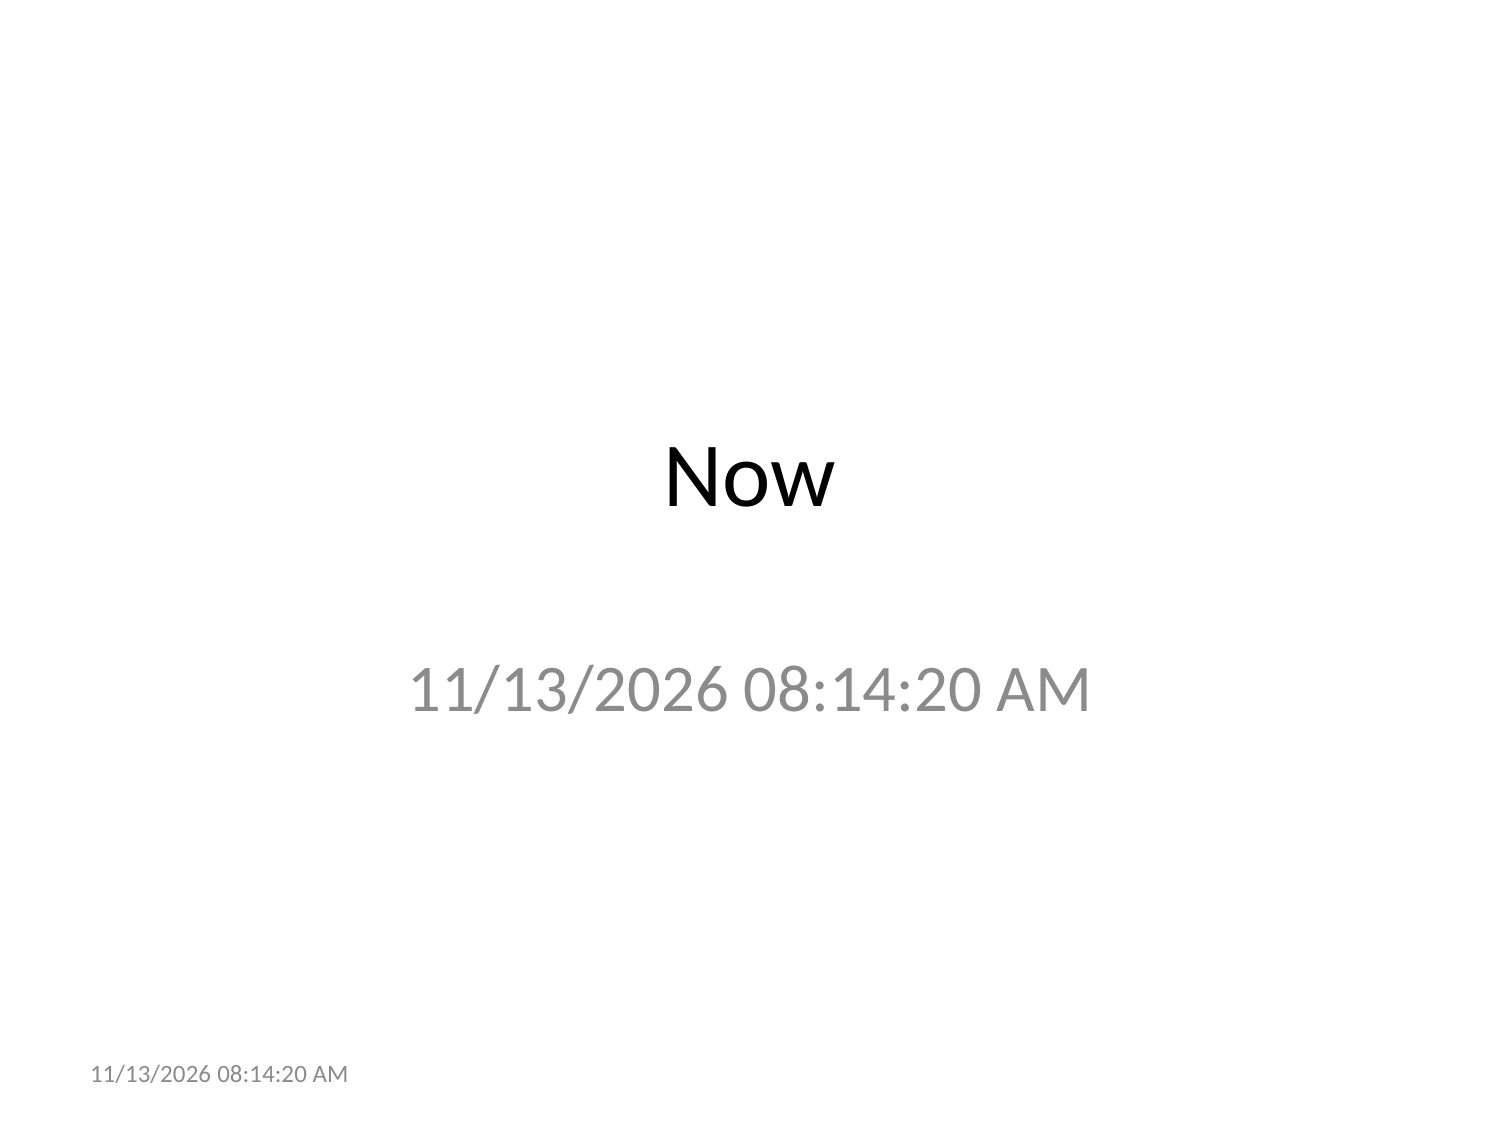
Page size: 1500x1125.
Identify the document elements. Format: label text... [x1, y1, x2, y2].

title Now [112, 349, 1388, 591]
subtitle 2011-12-19 10:20:04 AM [225, 637, 1275, 925]
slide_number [75, 1042, 425, 1103]
